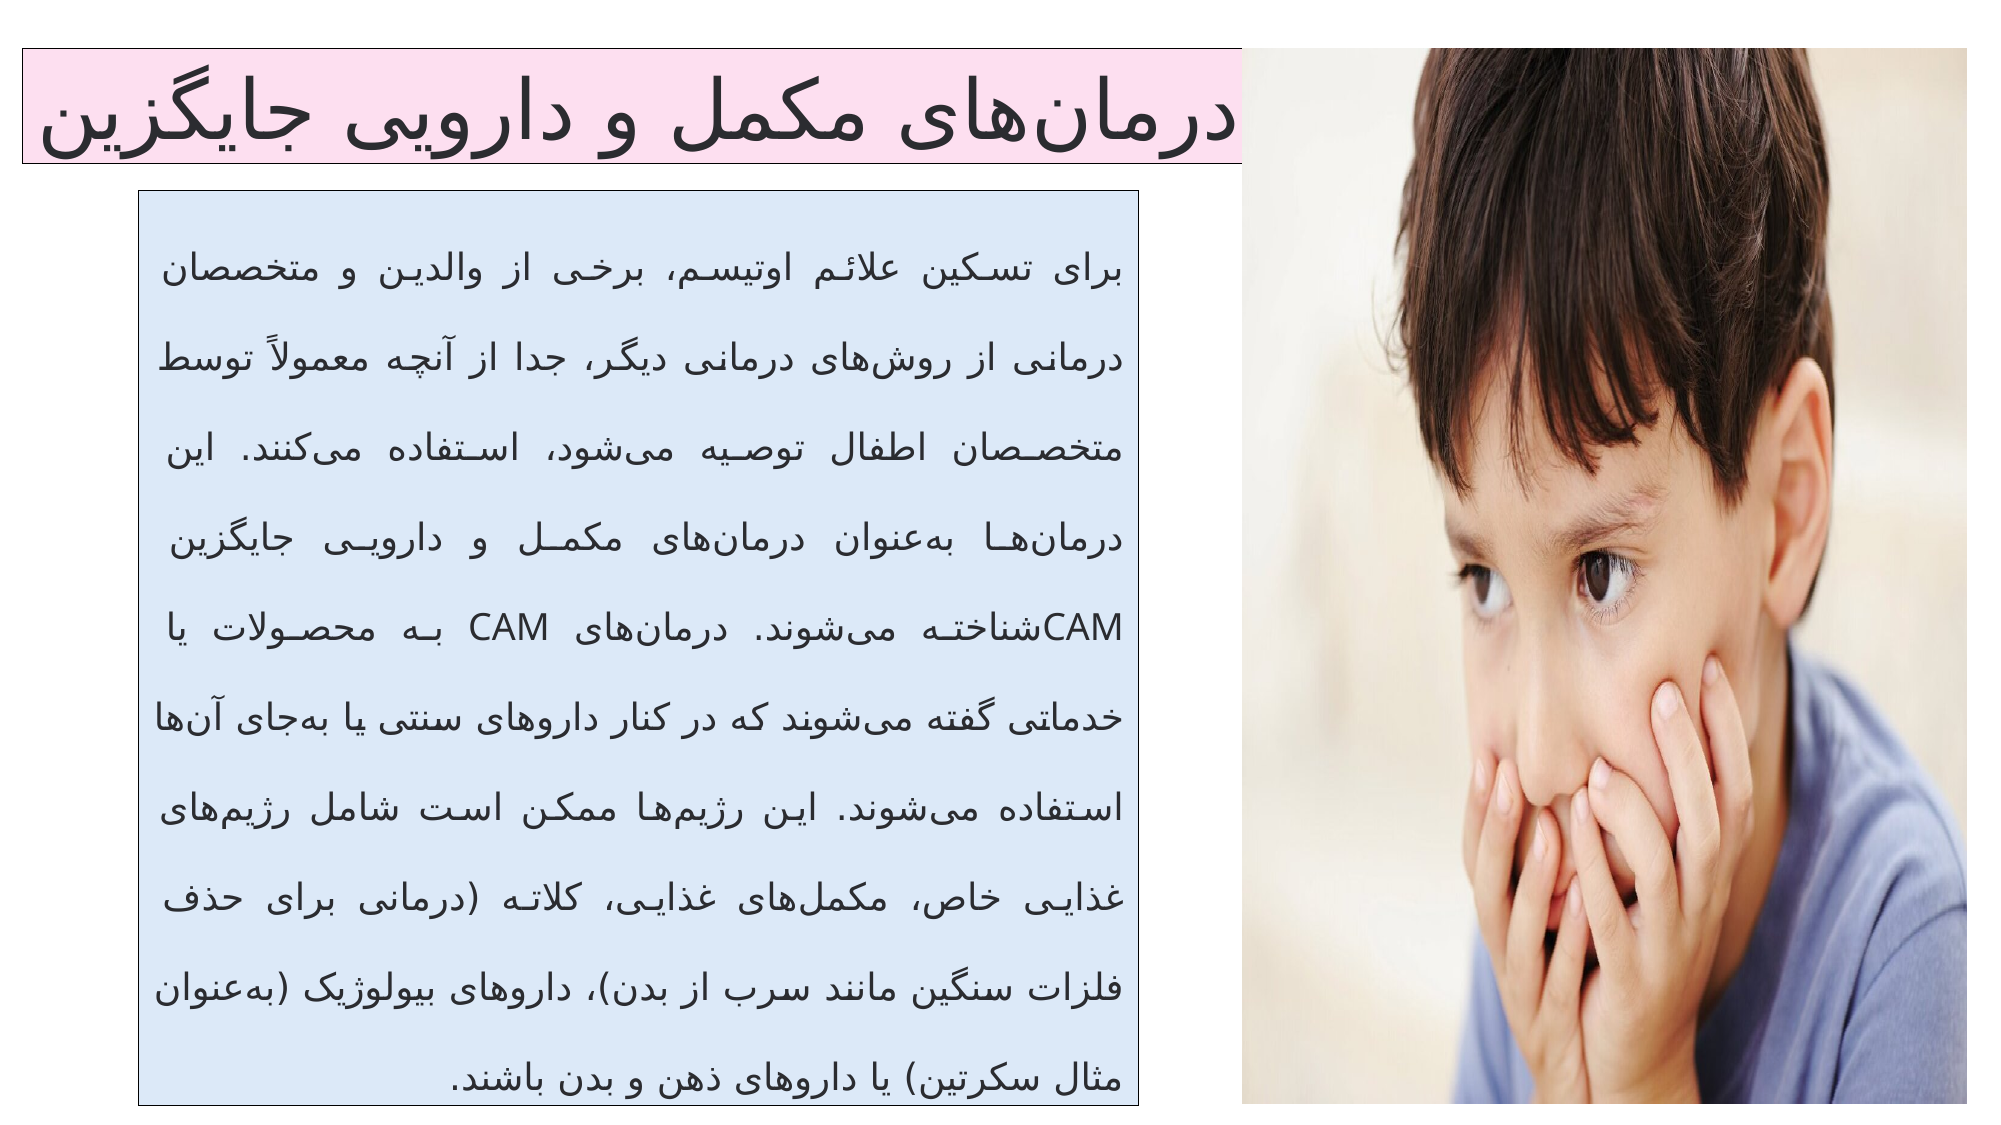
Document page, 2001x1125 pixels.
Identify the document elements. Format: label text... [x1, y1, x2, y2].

text_box برای تسکین علائم اوتیسم، برخی از والدین و متخصصان درمانی از روش‌های درمانی دیگر، جدا از آنچه معمولاً توسط متخصصان اطفال توصیه می‌شود، استفاده می‌کنند. این درمان‌ها به‌عنوان درمان‌های مکمل و دارویی جایگزین CAMشناخته می‌شوند. درمان‌های CAM به محصولات یا خدماتی گفته می‌شوند که در کنار داروهای سنتی یا به‌جای آن‌ها استفاده می‌شوند. این رژیم‌ها ممکن است شامل رژیم‌های غذایی خاص، مکمل‌های غذایی، کلاته (درمانی برای حذف فلزات سنگین مانند سرب از بدن)، داروهای بیولوژیک (به‌عنوان مثال سکرتین) یا داروهای ذهن و بدن باشند. [138, 190, 1139, 1106]
picture [1242, 48, 1967, 1104]
text_box درمان‌های مکمل و دارویی جایگزین [22, 48, 1242, 164]
